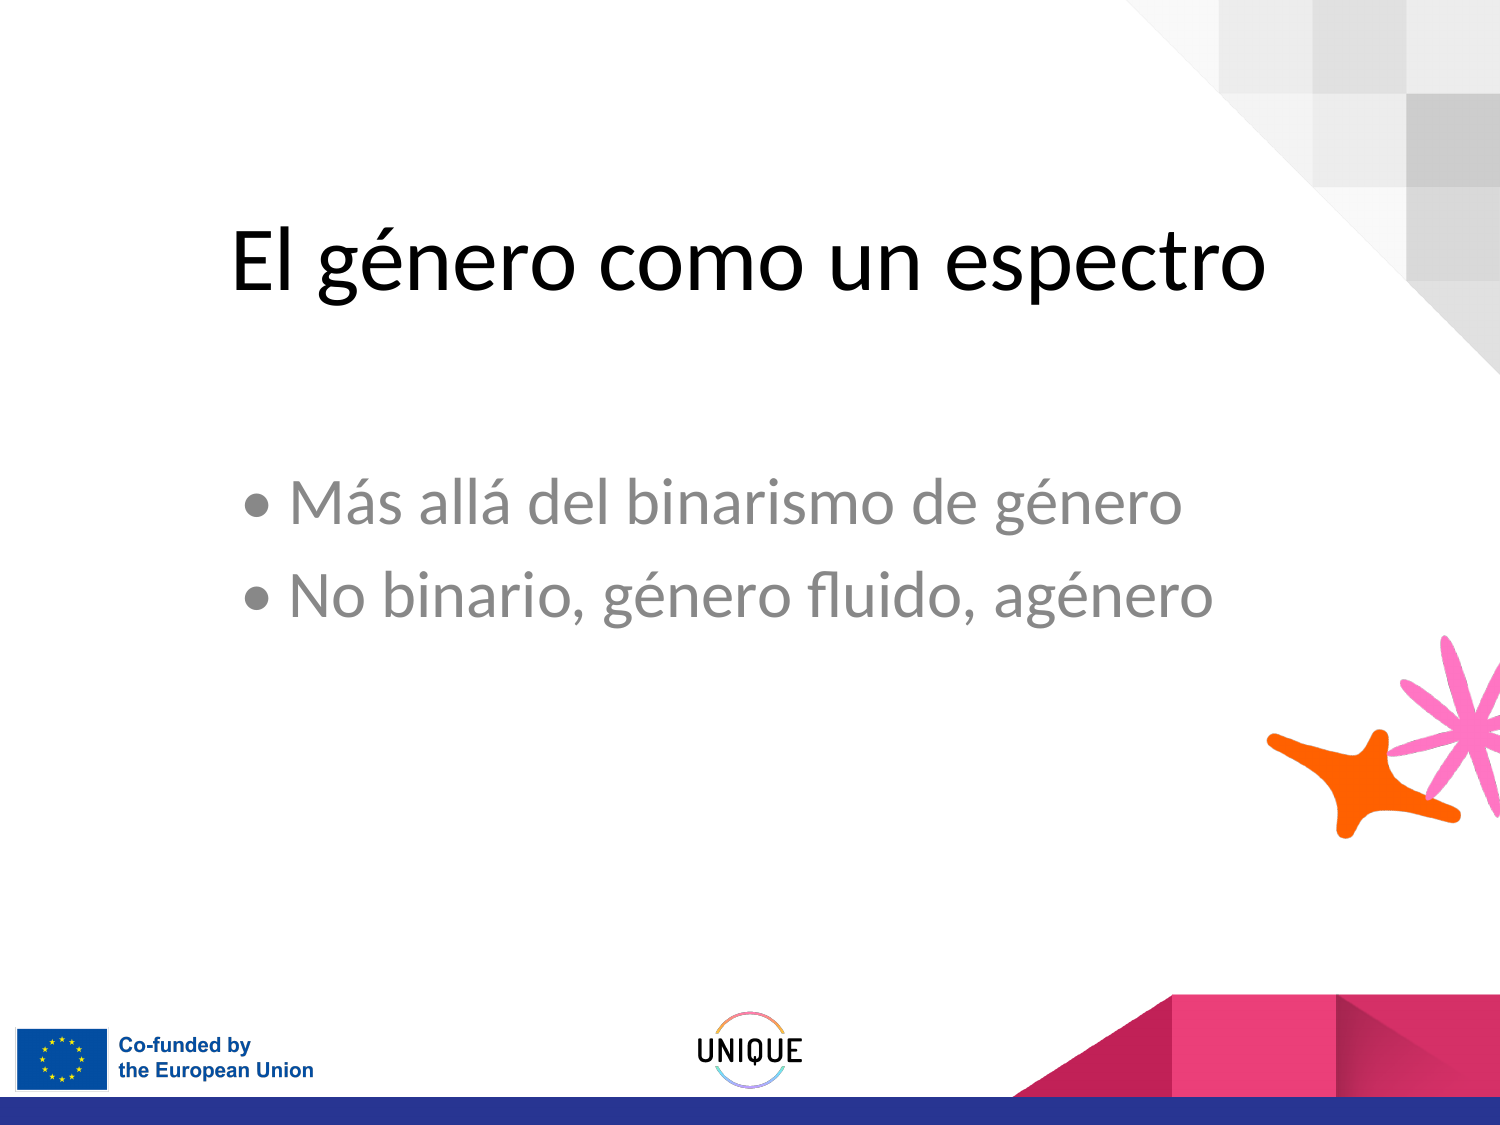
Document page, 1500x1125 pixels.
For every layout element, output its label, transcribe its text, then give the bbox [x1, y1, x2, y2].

picture [1125, 0, 1500, 375]
picture [0, 993, 1500, 1125]
picture [1186, 557, 1500, 981]
title El género como un espectro [112, 132, 1388, 375]
subtitle • Más allá del binarismo de género • No binario, género fluido, agénero [225, 450, 1275, 738]
